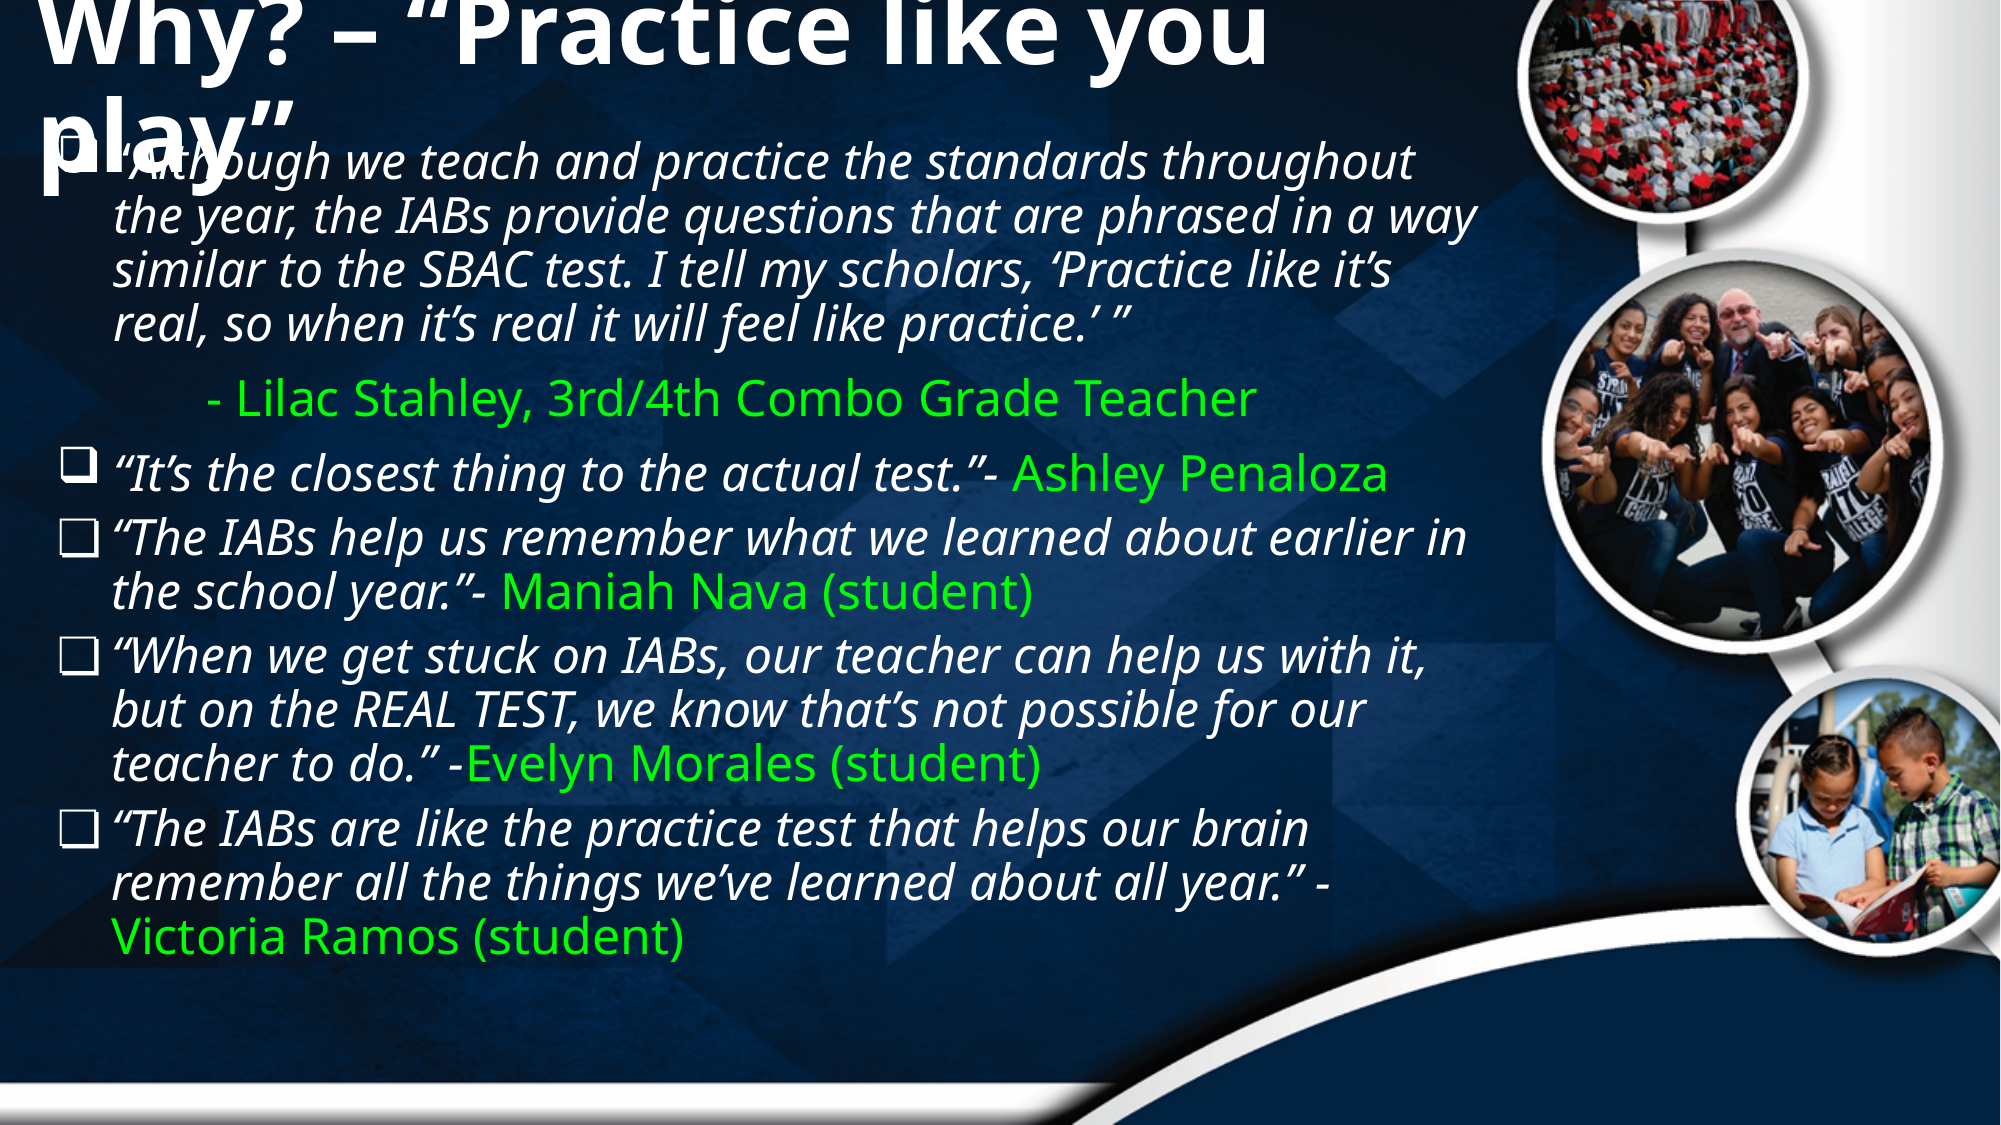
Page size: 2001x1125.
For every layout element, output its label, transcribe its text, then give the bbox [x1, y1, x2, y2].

list “Although we teach and practice the standards throughout the year, the IABs provide questions that are phrased in a way similar to the SBAC test. I tell my scholars, ‘Practice like it’s real, so when it’s real it will feel like practice.’ ” - Lilac Stahley, 3rd/4th Combo Grade Teacher “It’s the closest thing to the actual test.”- Ashley Penaloza “The IABs help us remember what we learned about earlier in the school year.”- Maniah Nava (student) “When we get stuck on IABs, our teacher can help us with it, but on the REAL TEST, we know that’s not possible for our teacher to do.” -Evelyn Morales (student) “The IABs are like the practice test that helps our brain remember all the things we’ve learned about all year.” - Victoria Ramos (student) [21, 196, 1515, 919]
title Why? – “Practice like you play” [21, 0, 1570, 196]
picture [0, 0, 2001, 1125]
